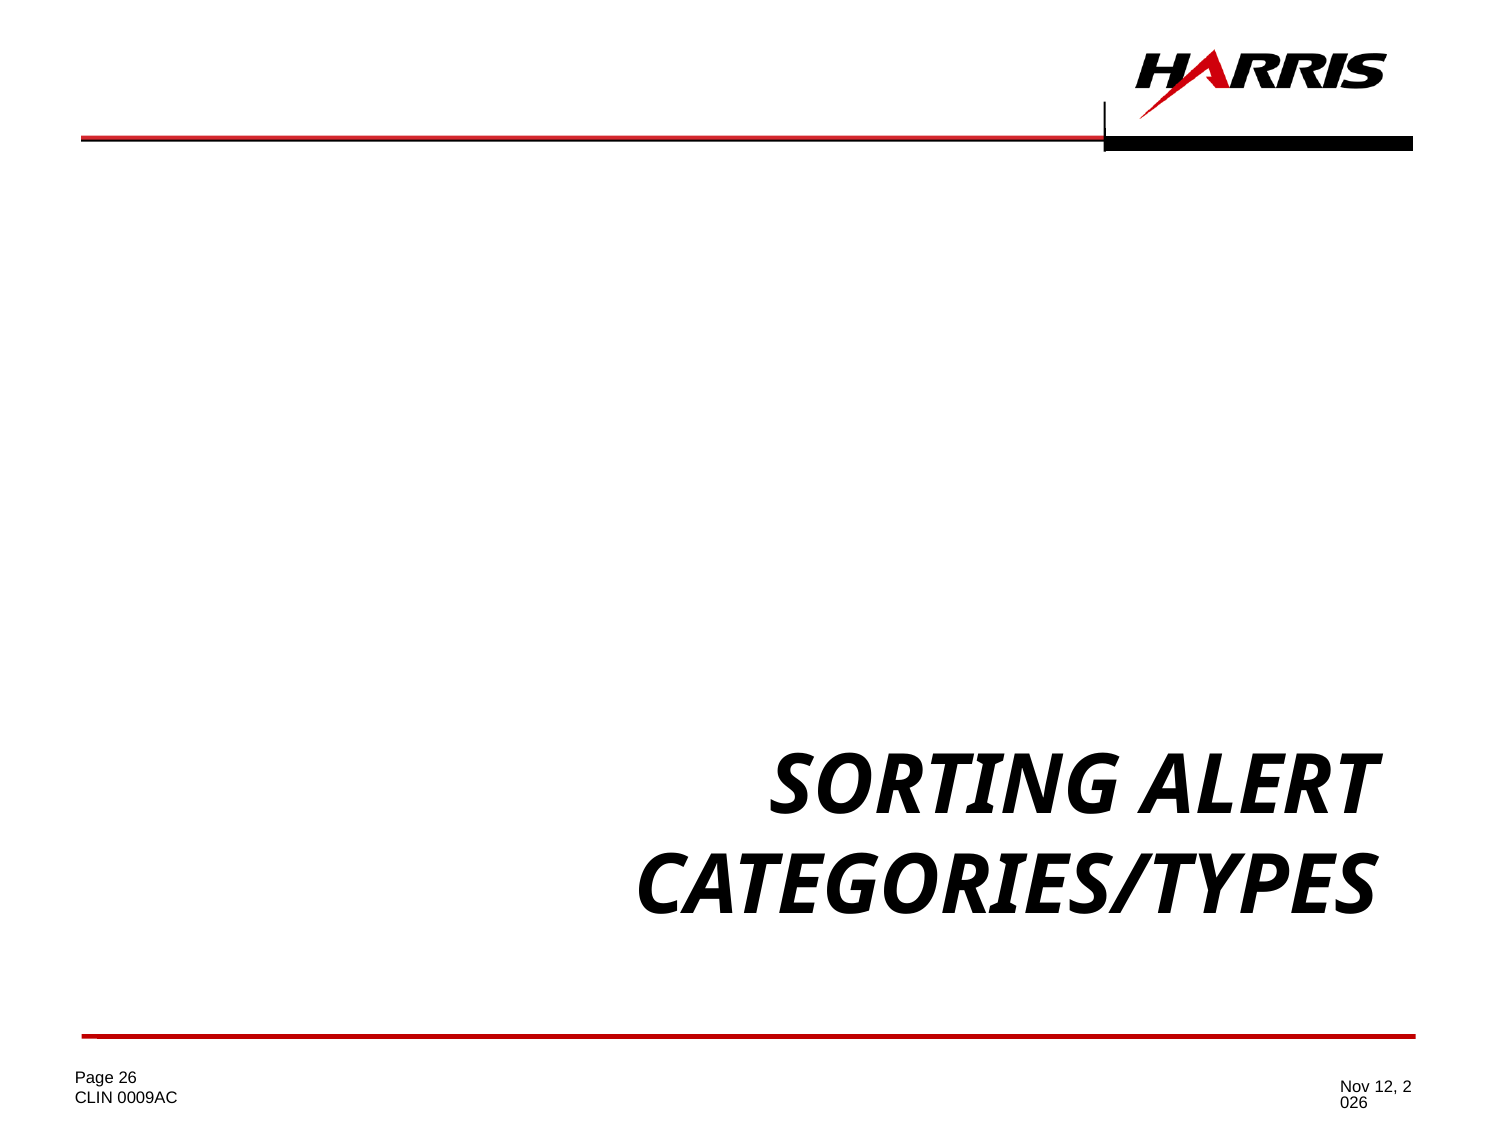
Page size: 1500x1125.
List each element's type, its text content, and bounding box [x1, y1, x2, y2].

title Sorting Alert Categories/Types [118, 722, 1394, 947]
slide_number 6-Oct-14 [1324, 1063, 1435, 1108]
picture [1135, 49, 1387, 119]
